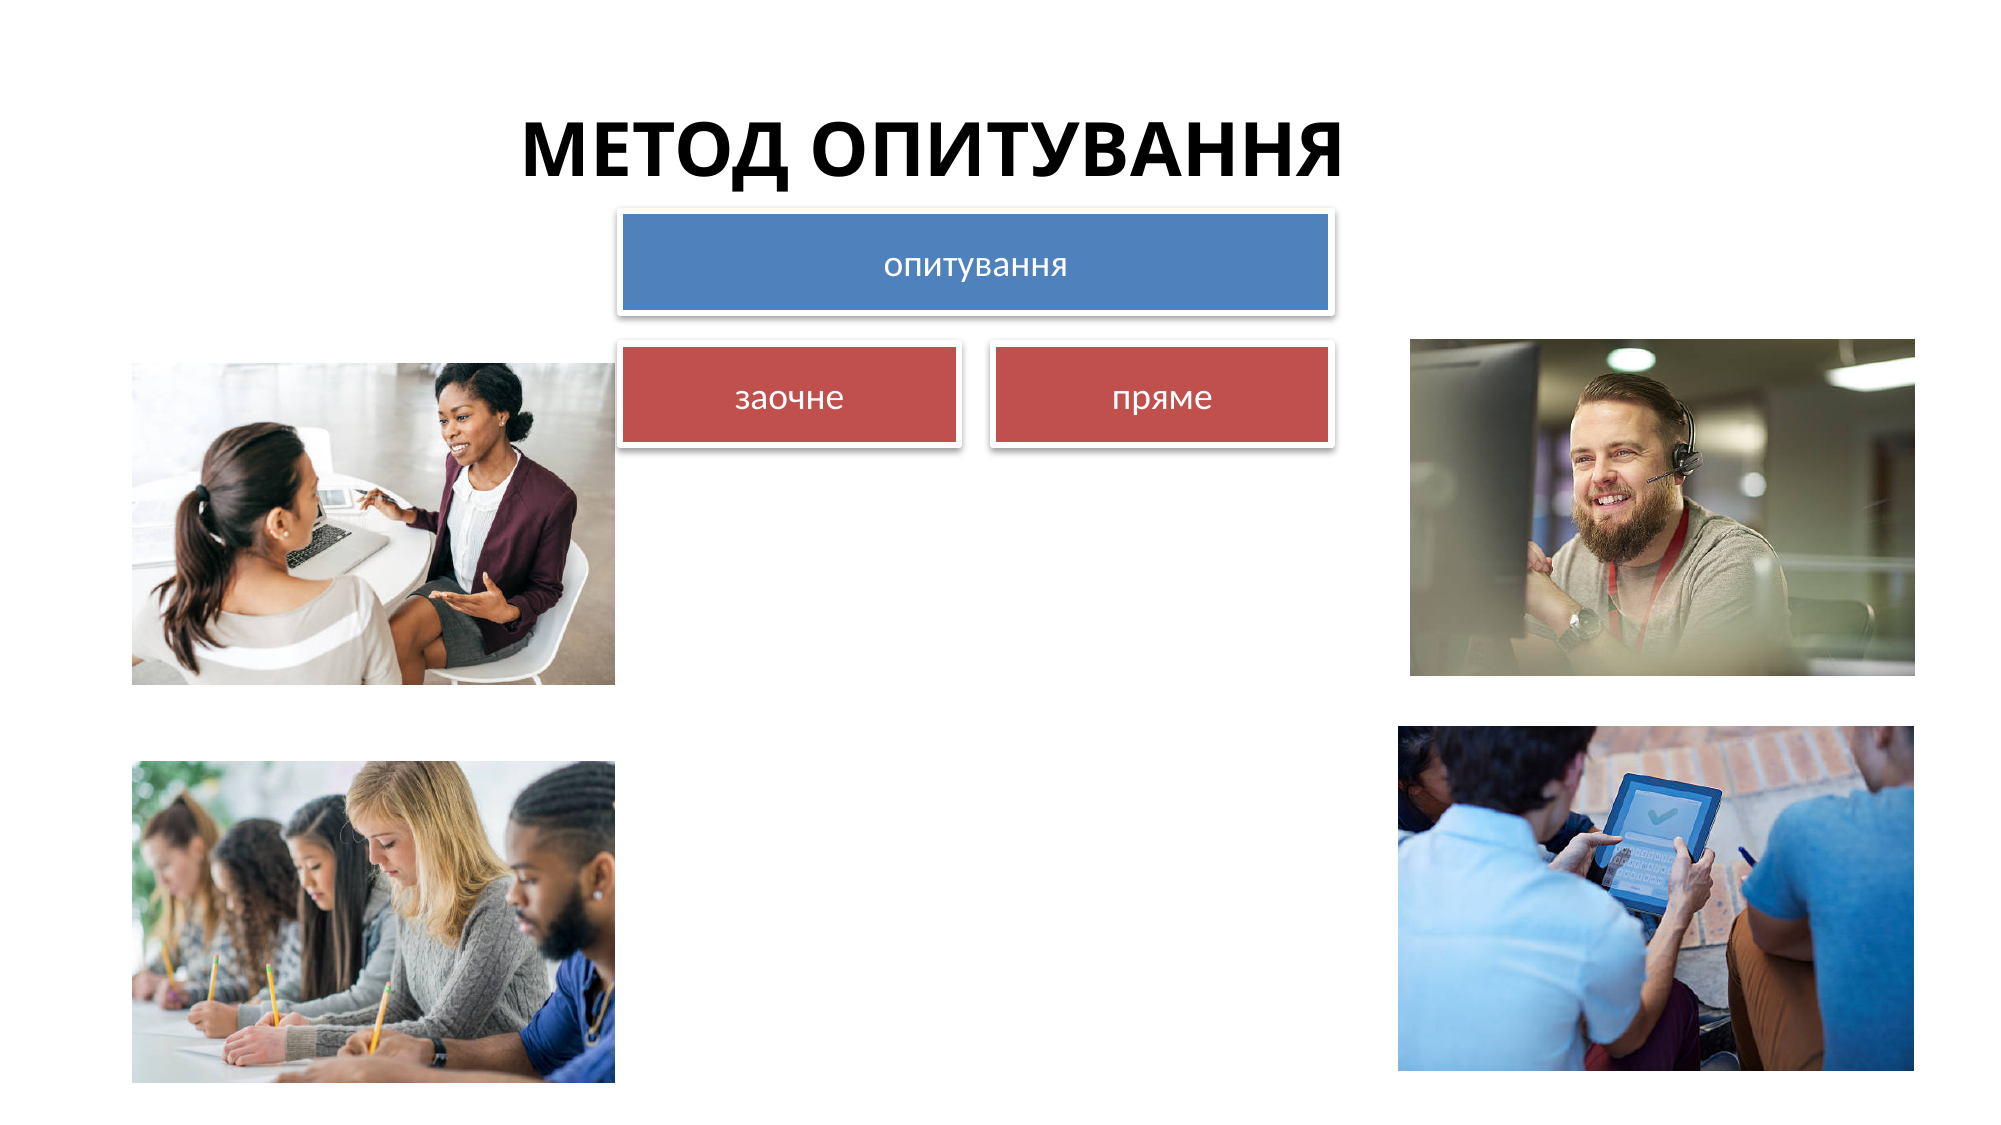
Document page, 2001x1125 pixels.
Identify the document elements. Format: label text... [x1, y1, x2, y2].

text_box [530, 210, 1421, 844]
picture [132, 761, 615, 1083]
text_box МЕТОД ОПИТУВАННЯ [285, 93, 1583, 259]
picture [1398, 726, 1915, 1071]
picture [132, 363, 530, 685]
picture [1421, 339, 1915, 677]
